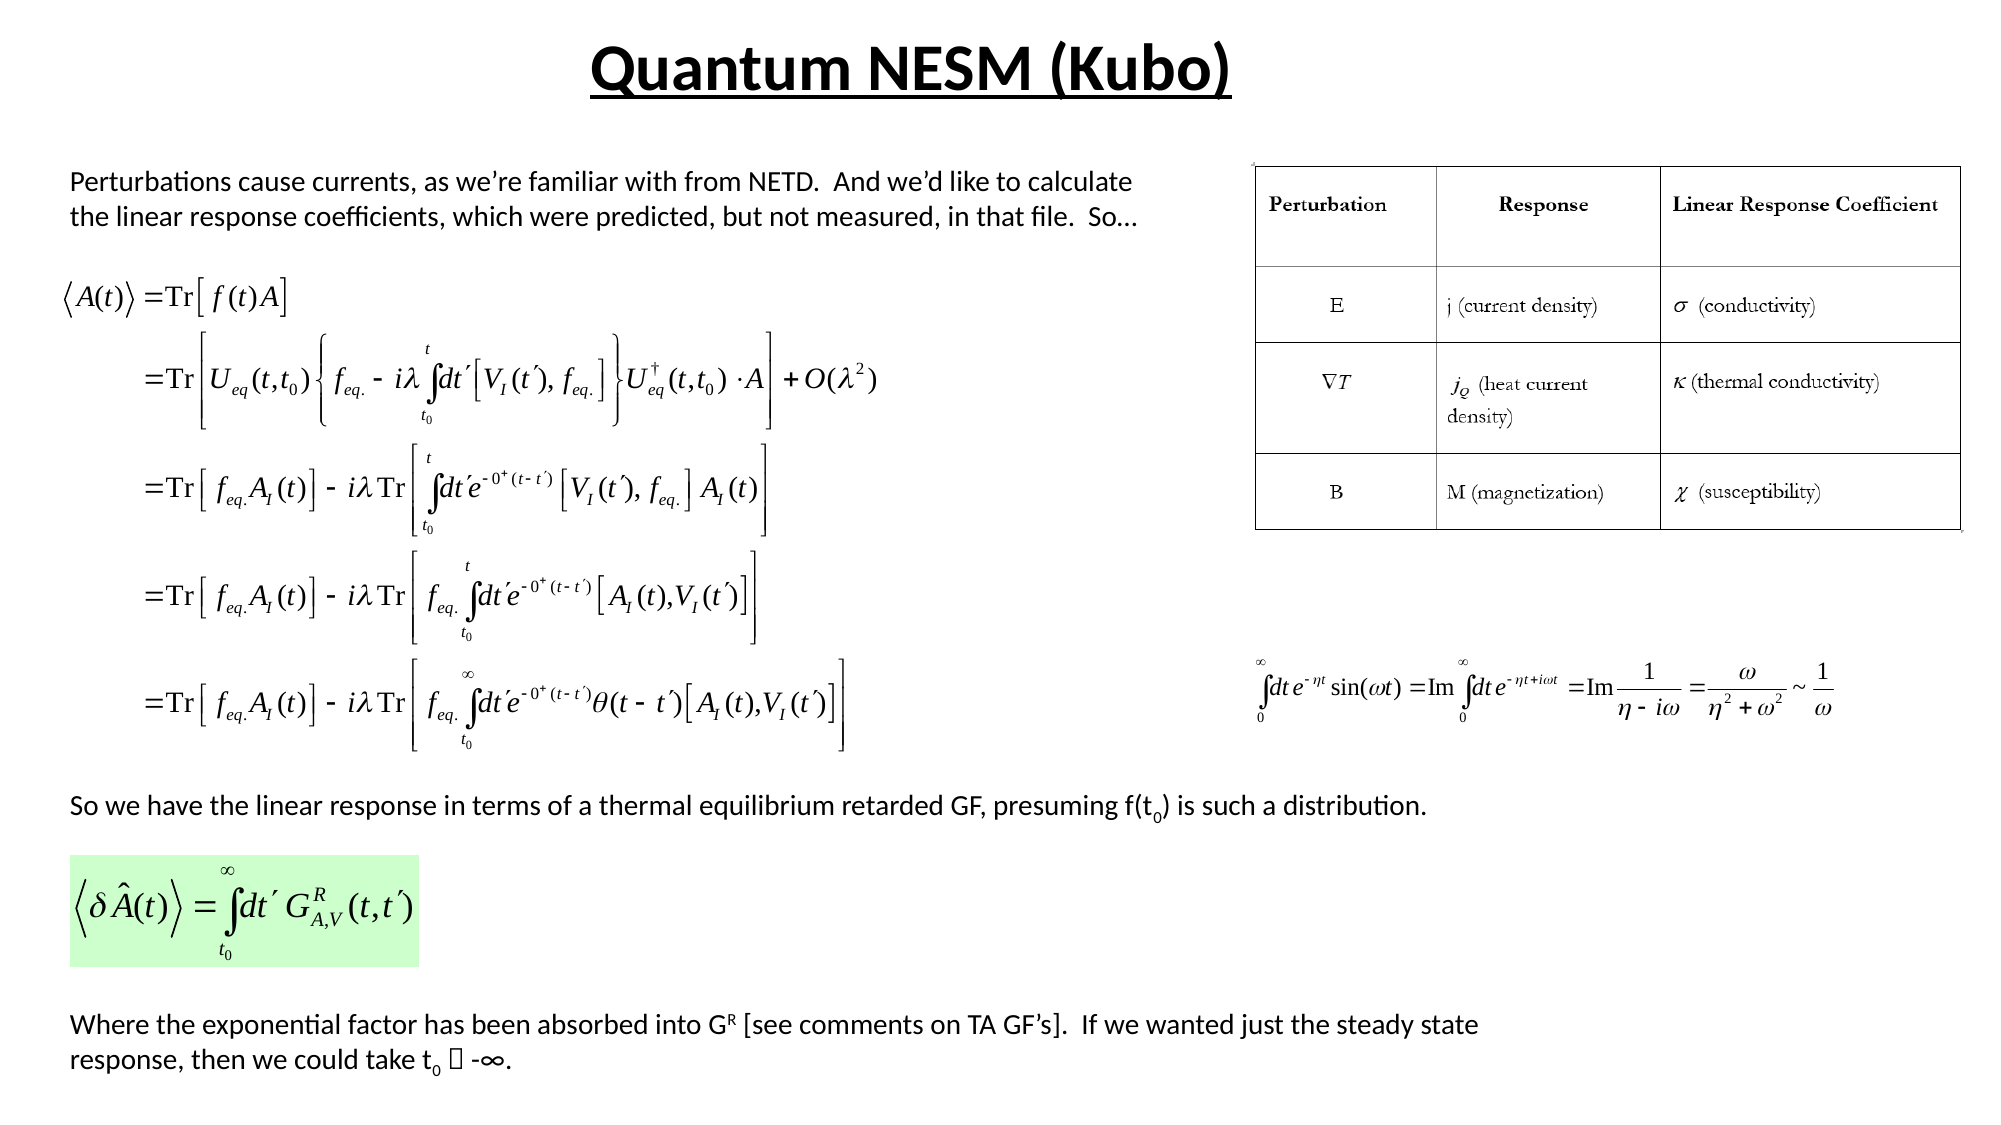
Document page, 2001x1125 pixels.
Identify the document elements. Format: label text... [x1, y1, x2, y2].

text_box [1251, 651, 1839, 729]
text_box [59, 275, 884, 758]
text_box So we have the linear response in terms of a thermal equilibrium retarded GF, presuming f(t0) is such a distribution. [55, 779, 1546, 834]
text_box Quantum NESM (Kubo) [575, 16, 1320, 112]
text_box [69, 855, 419, 968]
picture [1251, 162, 1964, 533]
text_box Perturbations cause currents, as we’re familiar with from NETD. And we’d like to calculate the linear response coefficients, which were predicted, but not measured, in that file. So… [55, 154, 1160, 240]
text_box Where the exponential factor has been absorbed into GR [see comments on TA GF’s]. If we wanted just the steady state response, then we could take t0  -∞. [55, 997, 1589, 1088]
